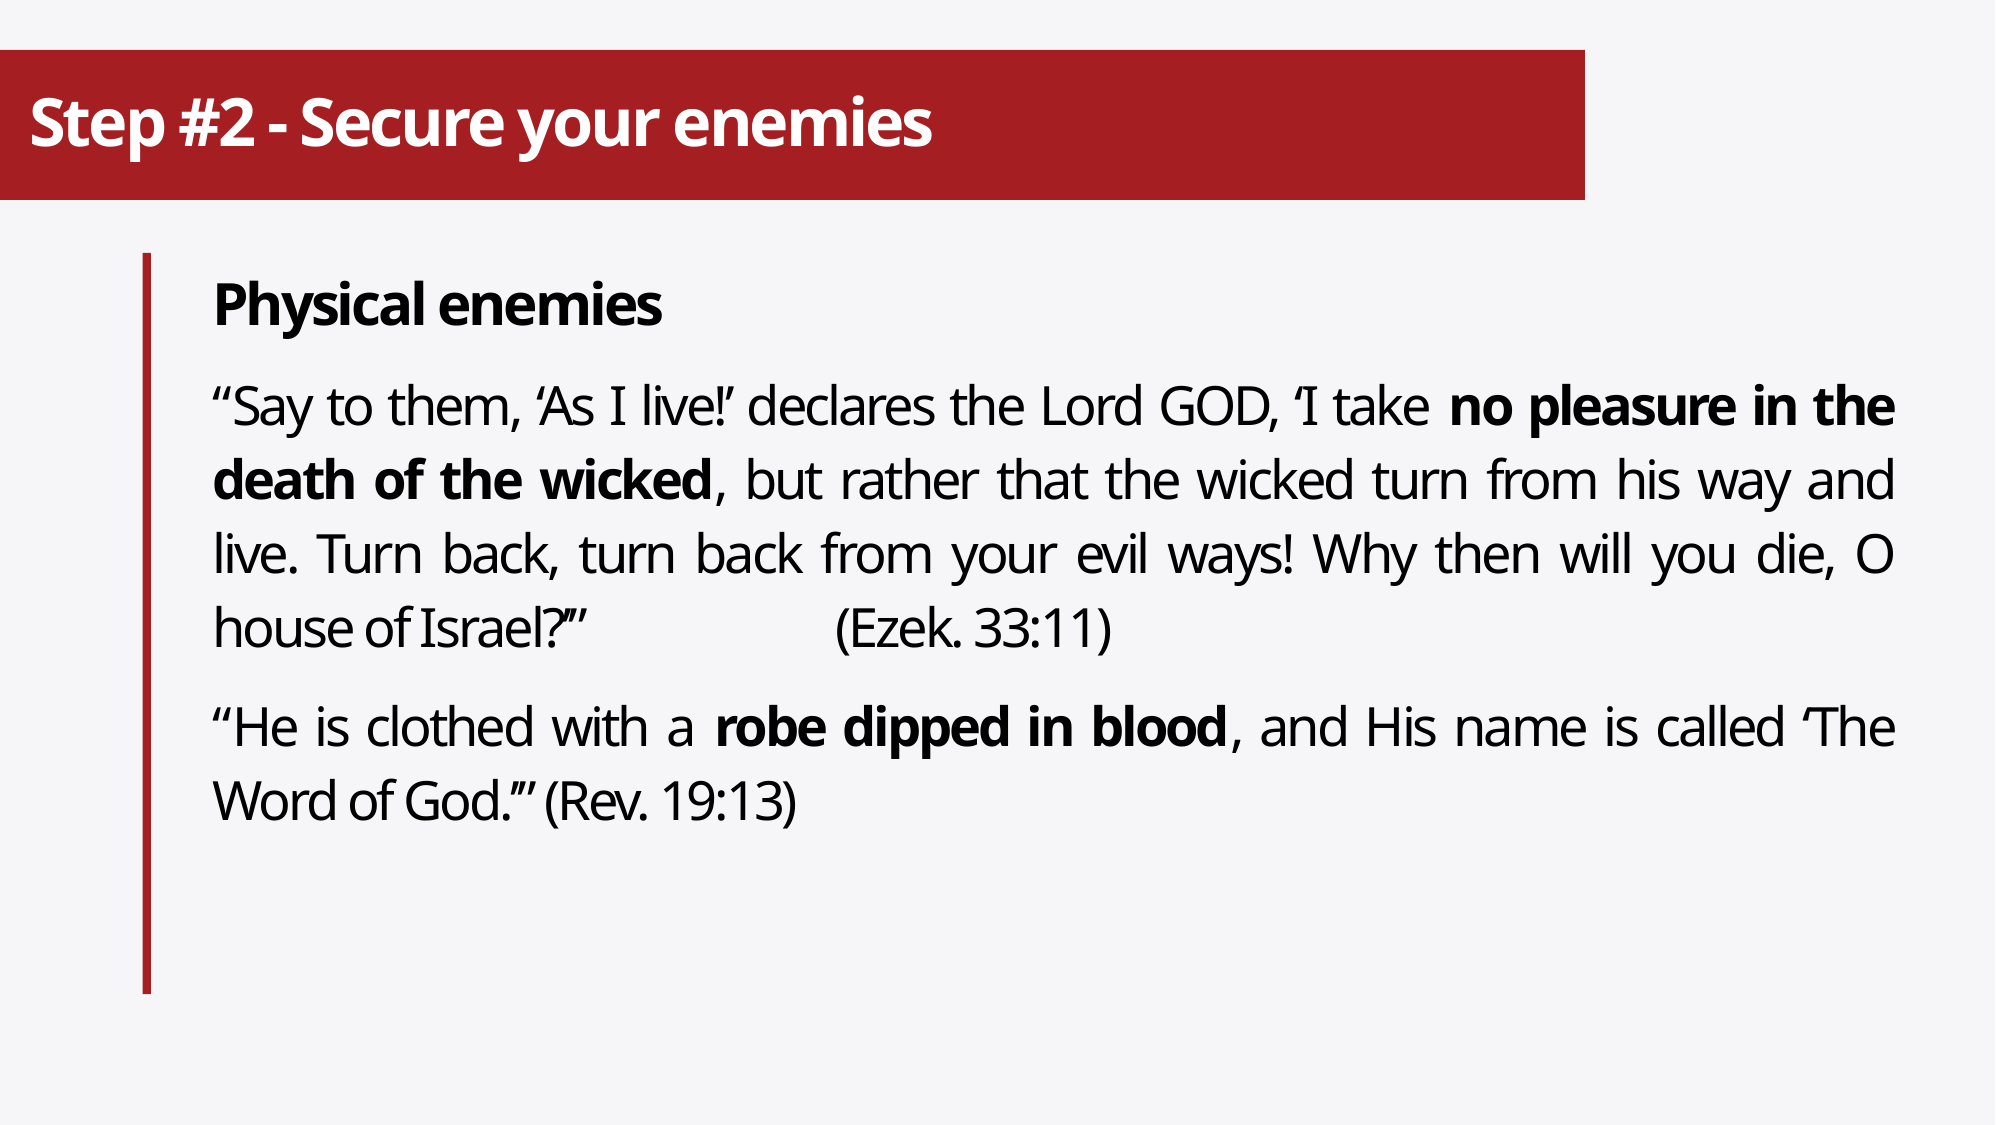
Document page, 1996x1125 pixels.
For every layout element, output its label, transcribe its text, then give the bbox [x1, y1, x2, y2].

subtitle Physical enemies “Say to them, ‘As I live!’ declares the Lord GOD, ‘I take no pleasure in the death of the wicked, but rather that the wicked turn from his way and live. Turn back, turn back from your evil ways! Why then will you die, O house of Israel?’” (Ezek. 33:11) “He is clothed with a robe dipped in blood, and His name is called ‘The Word of God.’” (Rev. 19:13) [197, 249, 1910, 1000]
title Step #2 - Secure your enemies [14, 62, 1810, 188]
